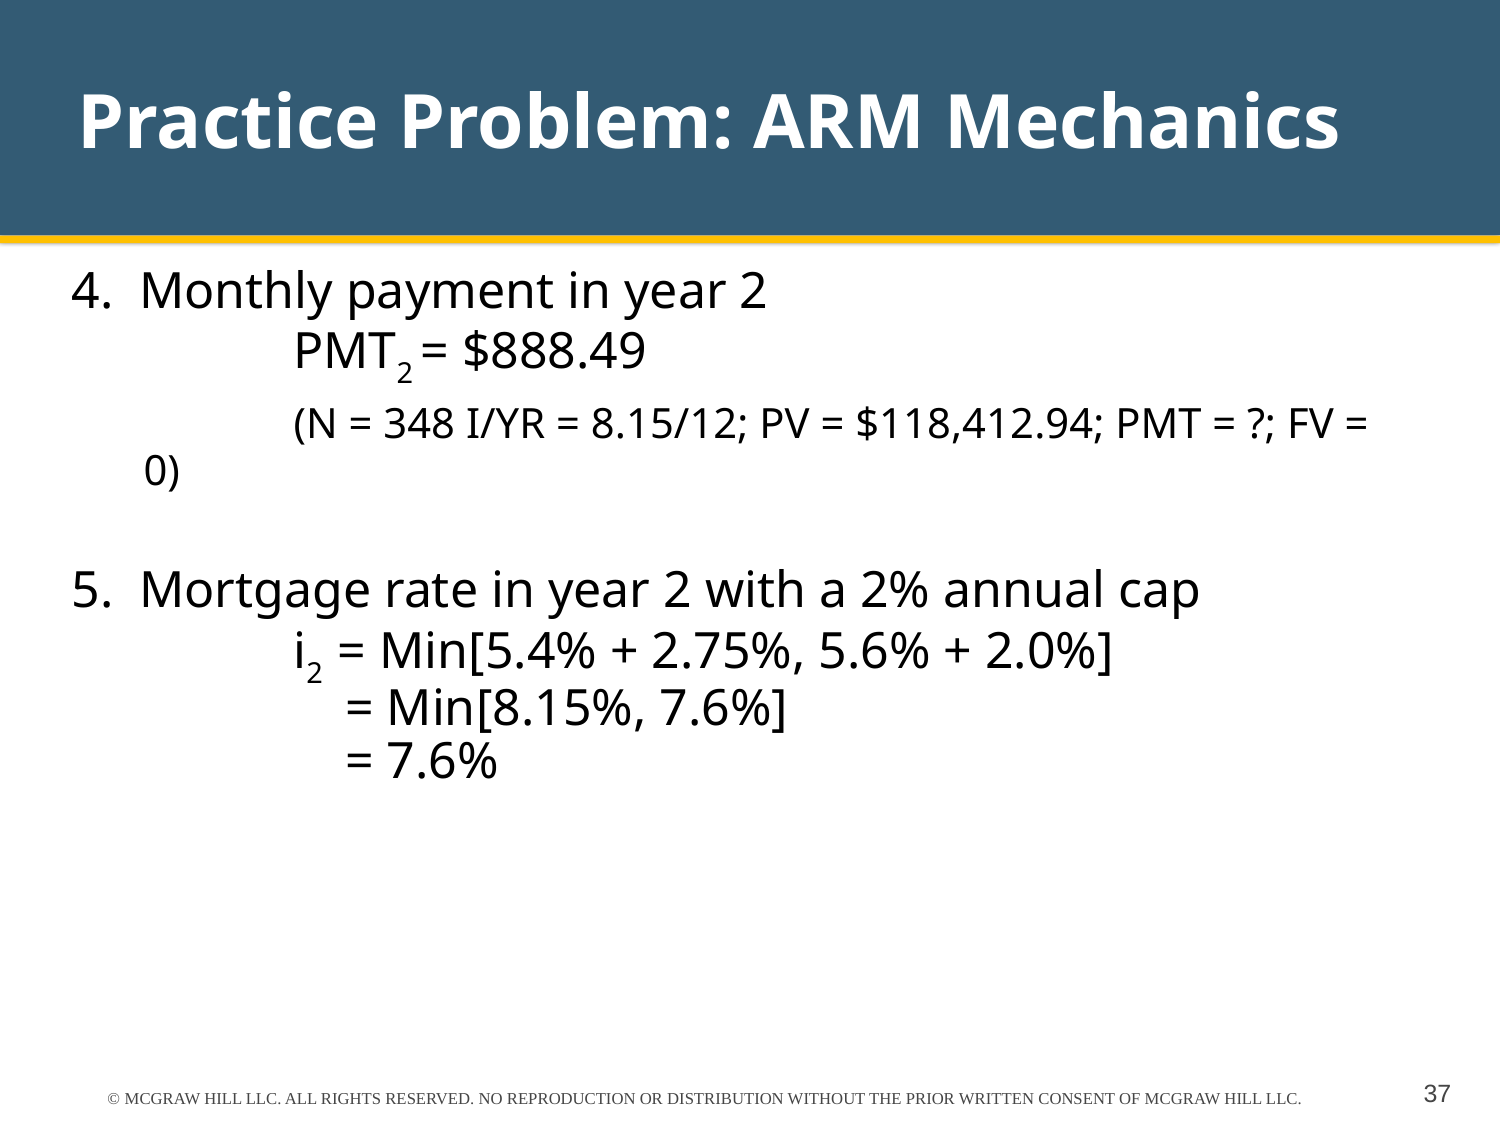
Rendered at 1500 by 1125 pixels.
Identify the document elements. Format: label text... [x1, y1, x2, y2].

footer © MCGRAW HILL LLC. ALL RIGHTS RESERVED. NO REPRODUCTION OR DISTRIBUTION WITHOUT THE PRIOR WRITTEN CONSENT OF MCGRAW HILL LLC. [75, 1062, 1337, 1108]
title Practice Problem: ARM Mechanics [62, 24, 1413, 213]
list 4. Monthly payment in year 2 PMT2 = $888.49 (N = 348 I/YR = 8.15/12; PV = $118,412.94; PMT = ?; FV = 0) 5. Mortgage rate in year 2 with a 2% annual cap i2 = Min[5.4% + 2.75%, 5.6% + 2.0%] = Min[8.15%, 7.6%] = 7.6% [62, 249, 1425, 1038]
slide_number 37 [1345, 1062, 1467, 1108]
